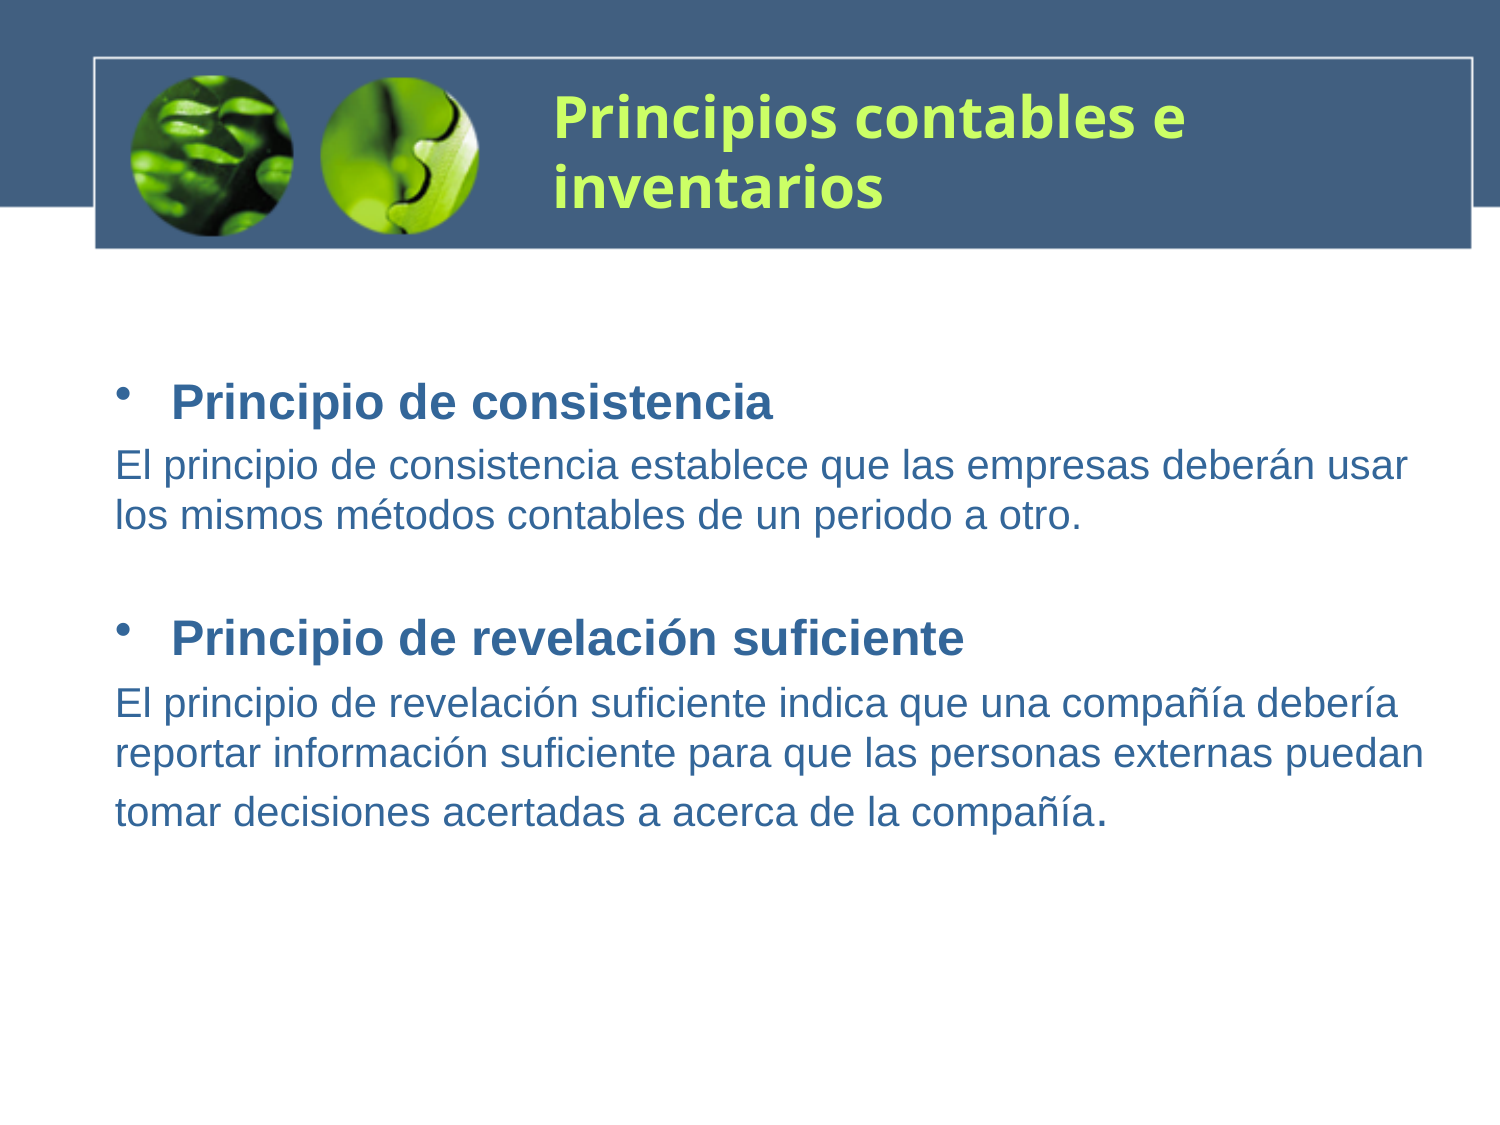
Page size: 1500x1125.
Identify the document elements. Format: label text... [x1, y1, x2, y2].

title Principios contables e inventarios [537, 62, 1450, 238]
picture [0, 0, 1500, 1125]
list Principio de consistencia El principio de consistencia establece que las empresas deberán usar los mismos métodos contables de un periodo a otro. Principio de revelación suficiente El principio de revelación suficiente indica que una compañía debería reportar información suficiente para que las personas externas puedan tomar decisiones acertadas a acerca de la compañía. [99, 361, 1463, 988]
